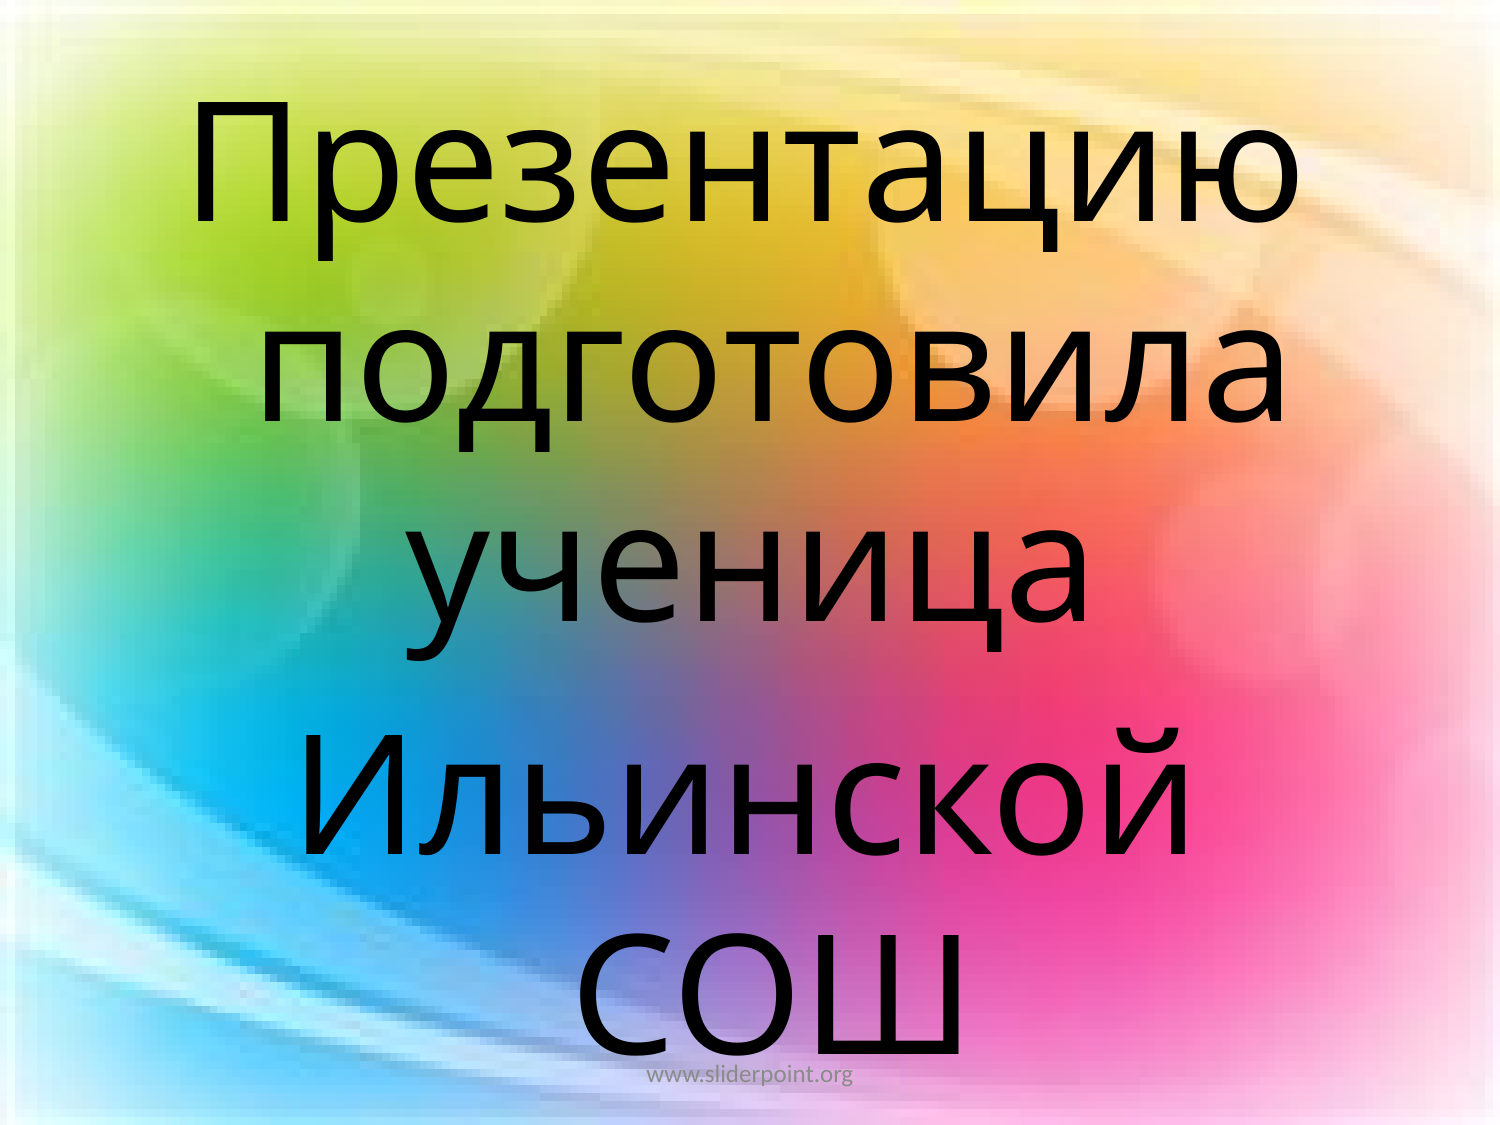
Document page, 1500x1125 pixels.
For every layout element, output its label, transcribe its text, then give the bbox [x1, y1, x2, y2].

footer www.sliderpoint.org [512, 1042, 988, 1103]
picture [0, 0, 1500, 1125]
list Презентацию подготовила ученица Ильинской СОШ 10 класса Балутина Юлия [70, 46, 1421, 790]
